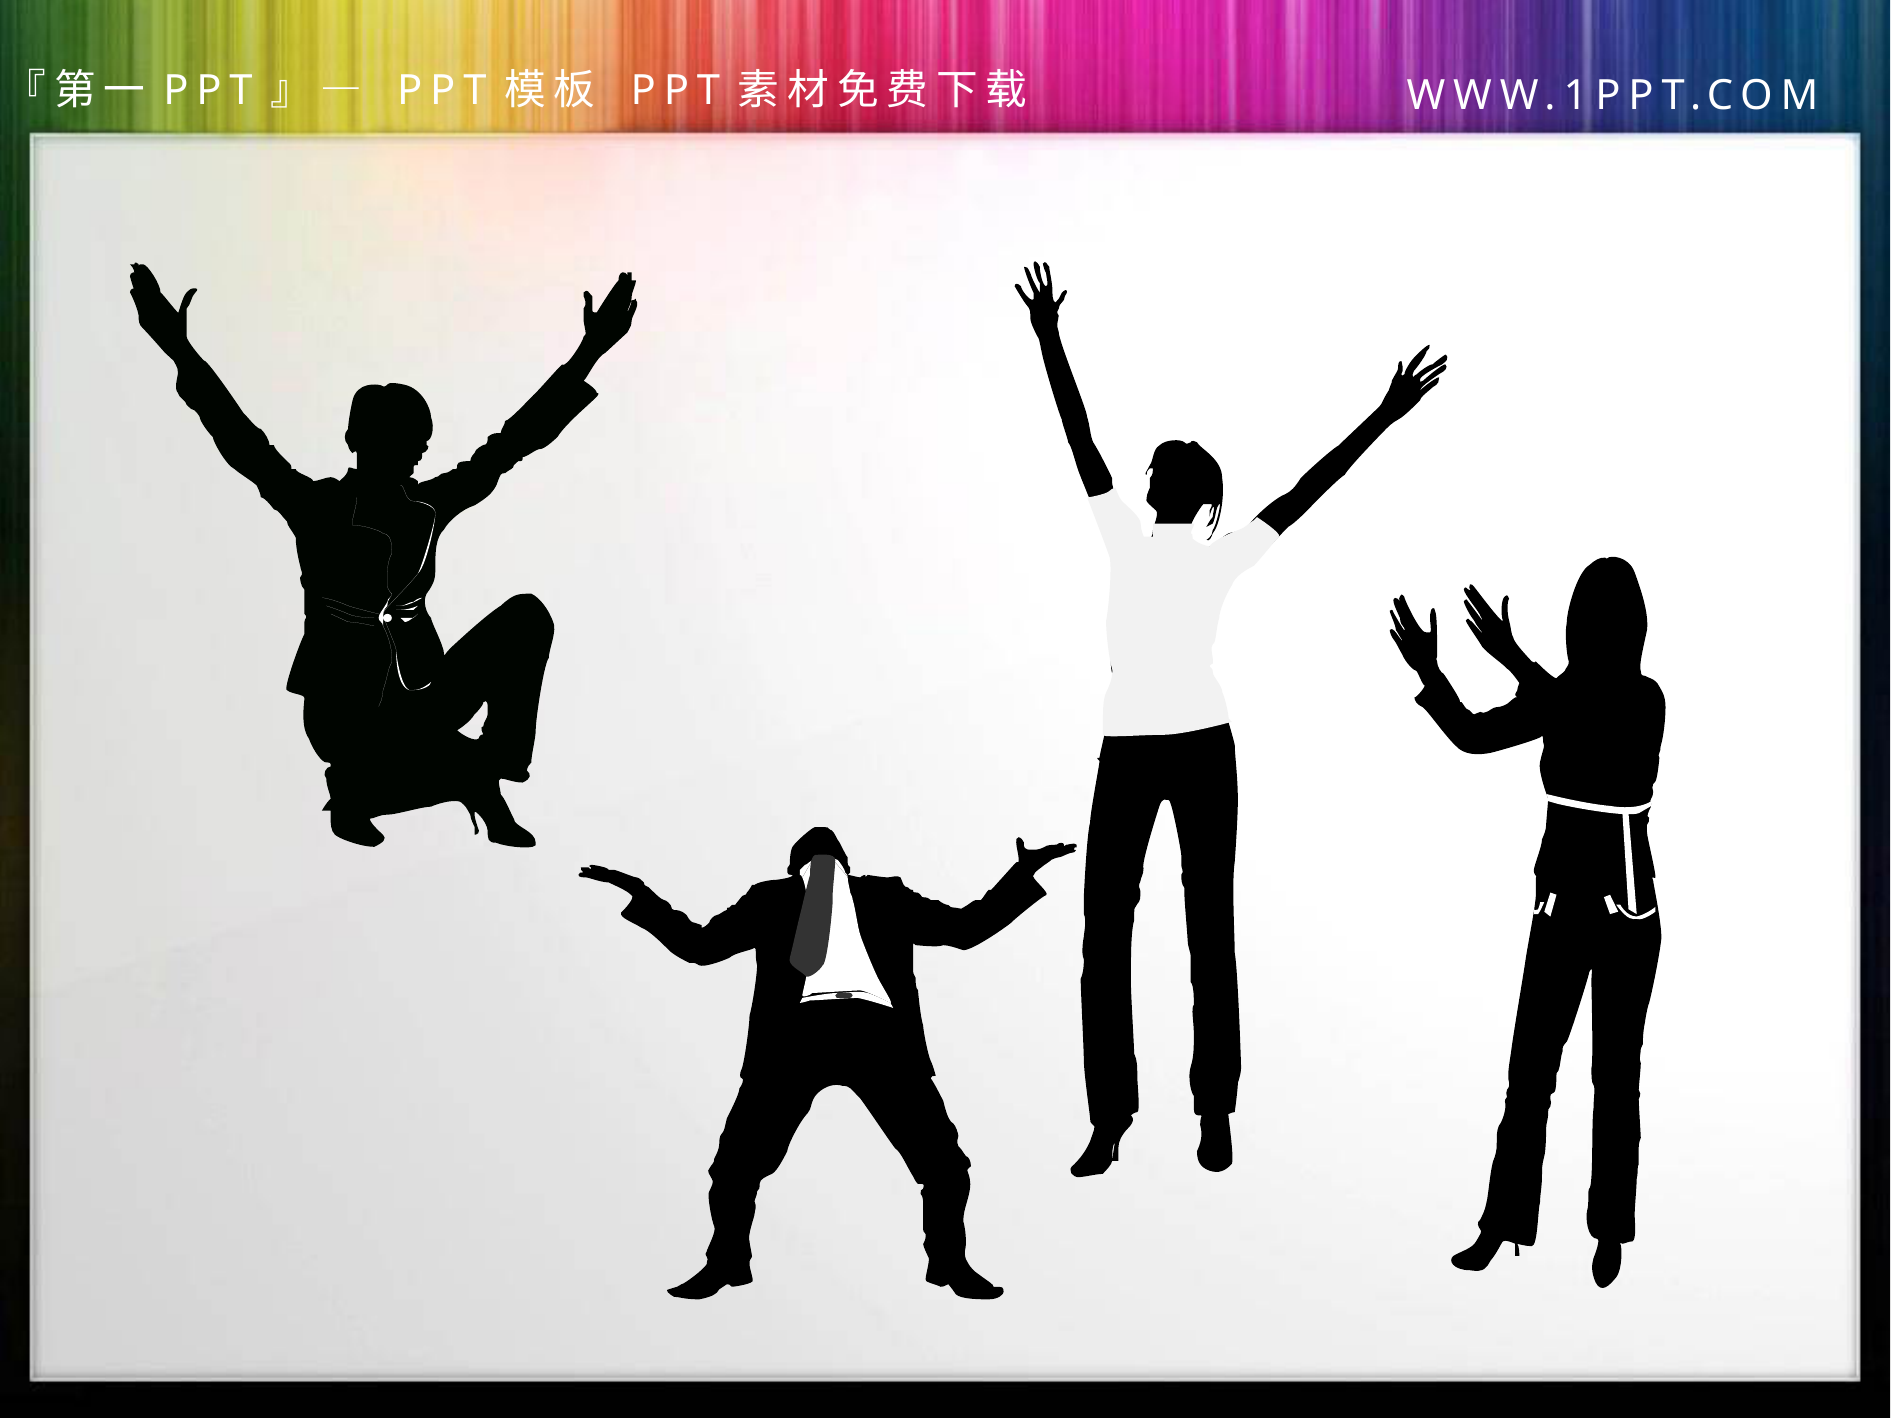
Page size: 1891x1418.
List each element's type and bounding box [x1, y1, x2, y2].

text_box [129, 259, 641, 852]
text_box [1389, 555, 1666, 1295]
picture [0, 0, 1891, 1418]
text_box [578, 826, 1077, 1300]
text_box [1014, 259, 1452, 1178]
